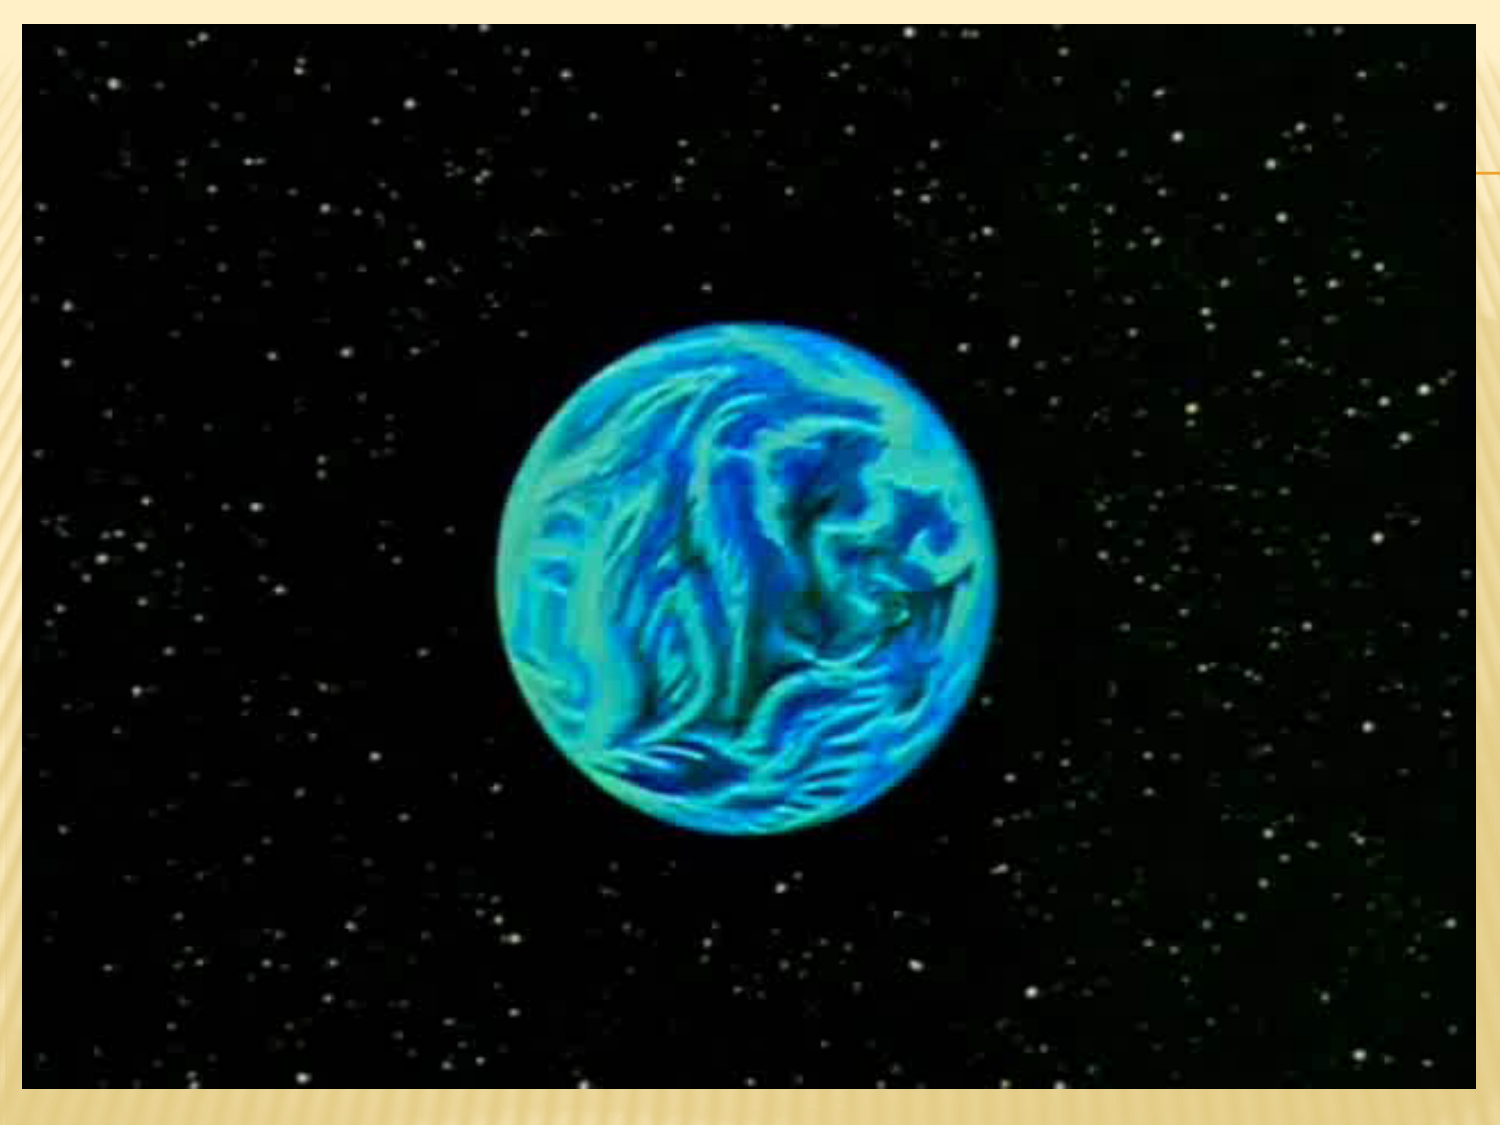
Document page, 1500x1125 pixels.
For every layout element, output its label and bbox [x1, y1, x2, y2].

list [21, 23, 1477, 1091]
